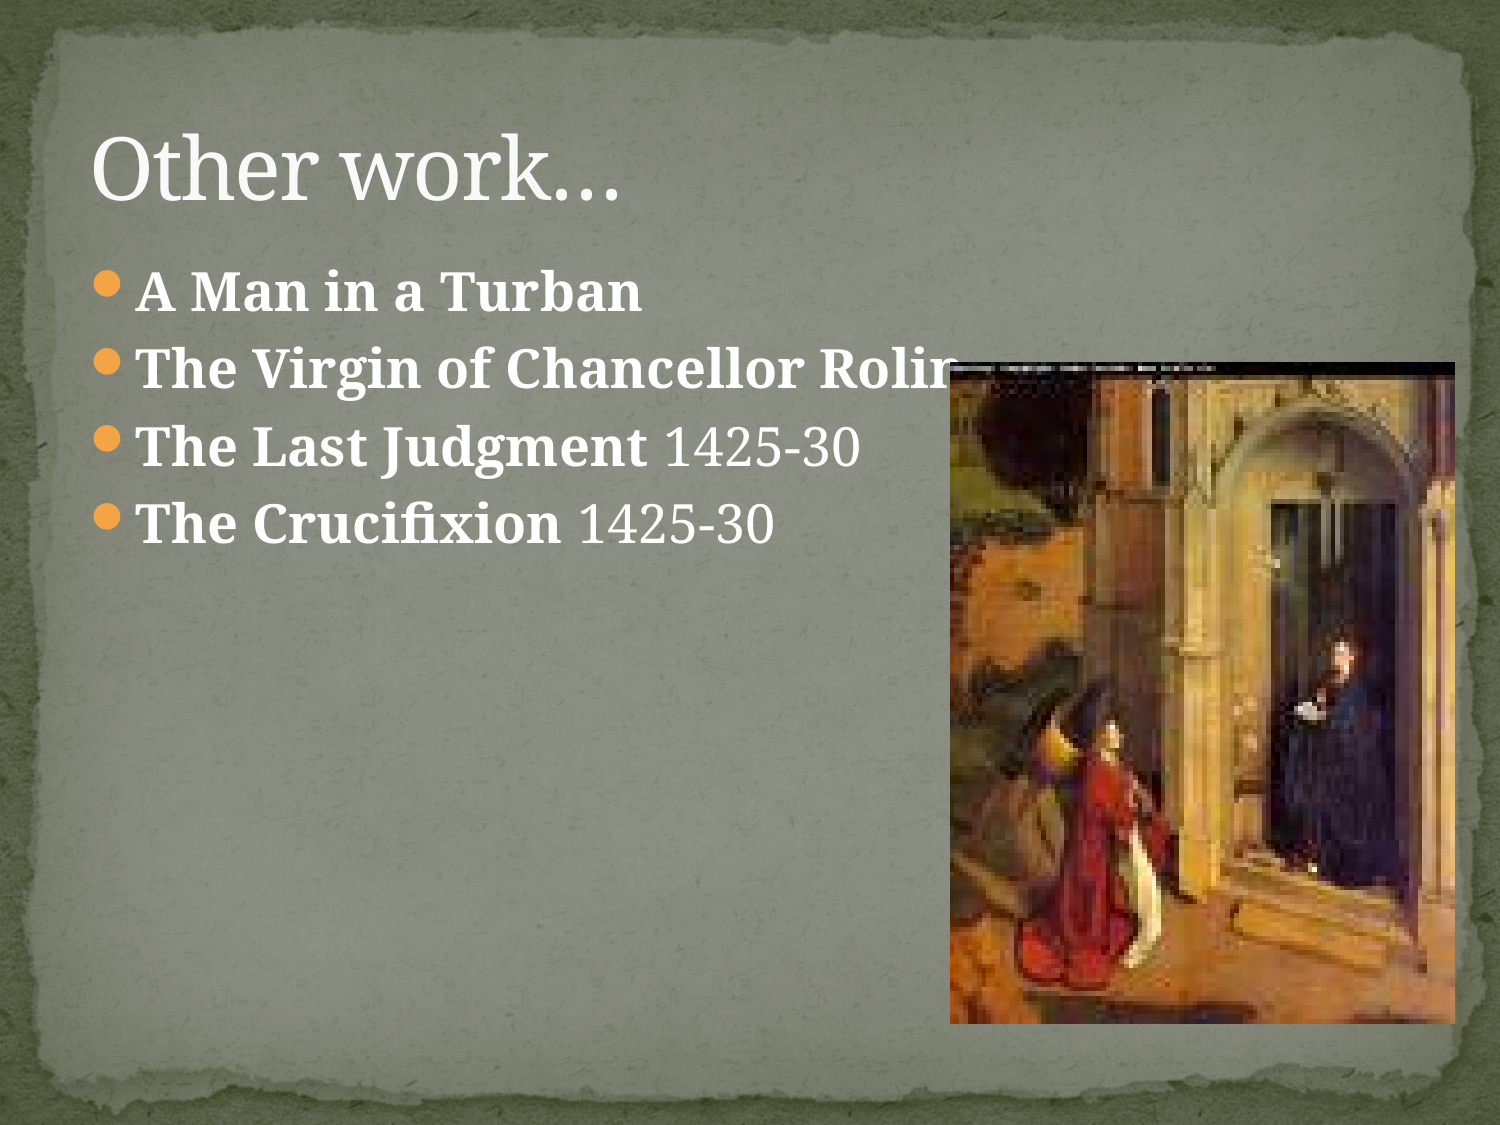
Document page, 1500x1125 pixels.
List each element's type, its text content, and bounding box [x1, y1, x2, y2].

picture [950, 362, 1455, 1024]
title Other work… [74, 24, 1425, 225]
list A Man in a Turban The Virgin of Chancellor Rolin The Last Judgment 1425-30 The Crucifixion 1425-30 [75, 249, 1425, 1000]
